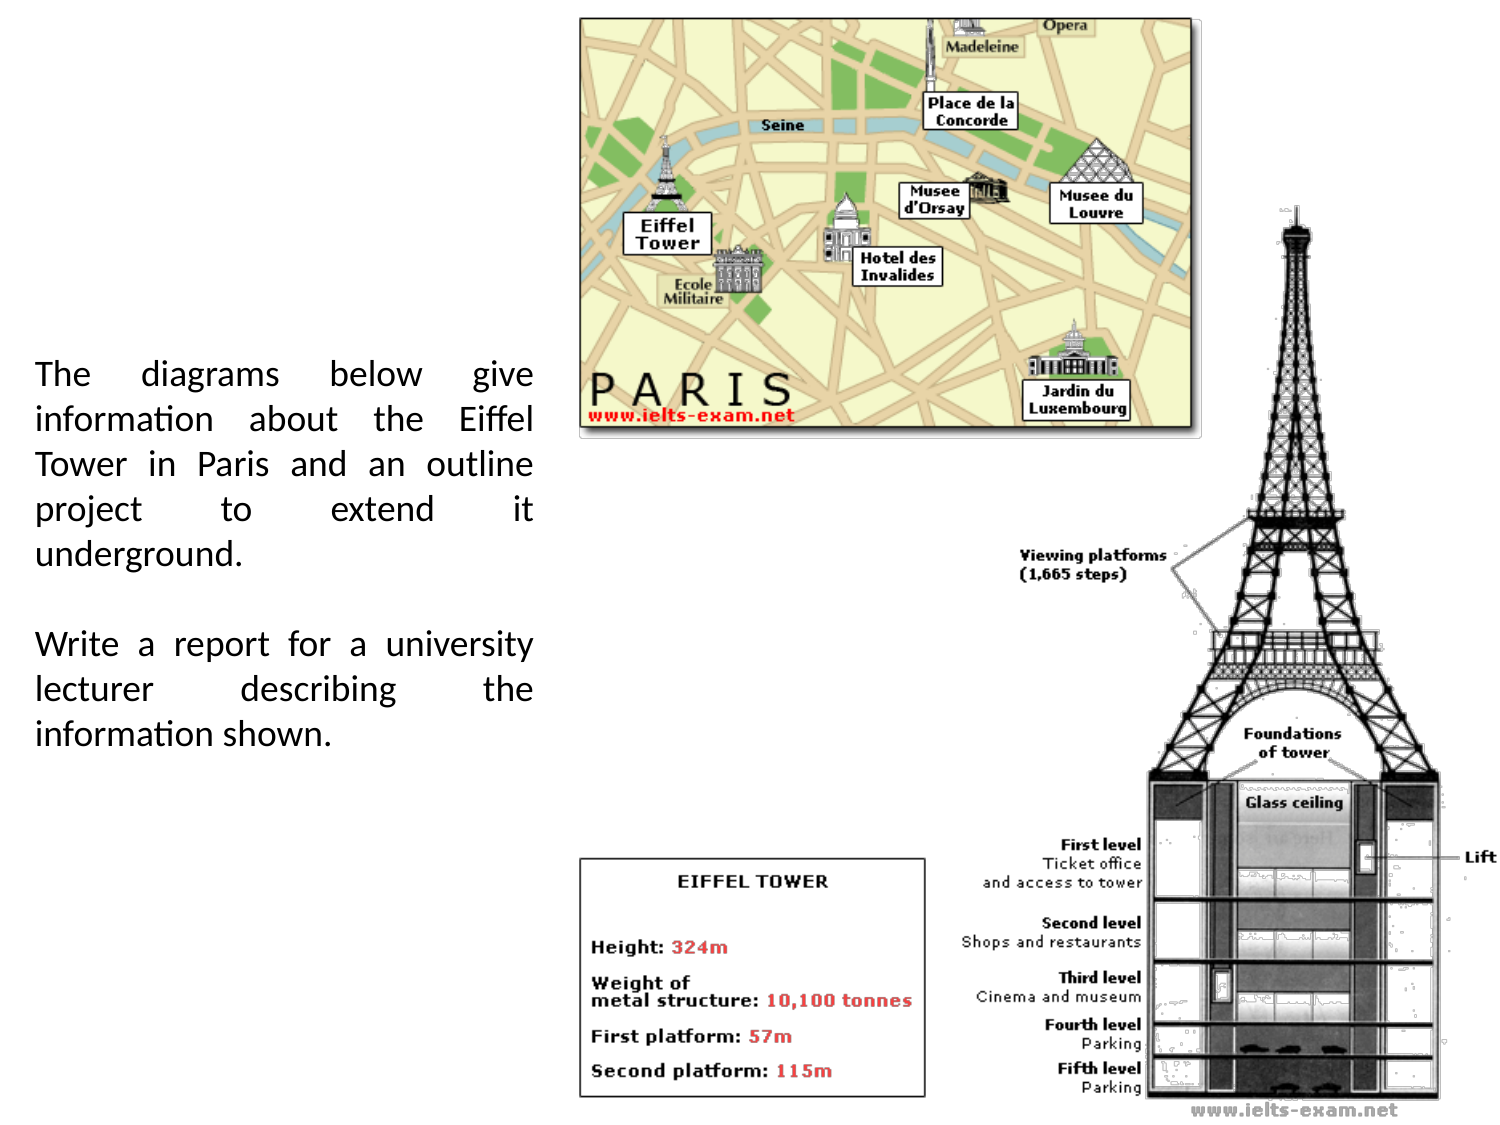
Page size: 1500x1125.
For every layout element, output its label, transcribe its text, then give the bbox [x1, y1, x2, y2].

text_box The diagrams below give information about the Eiffel Tower in Paris and an outline project to extend it underground. Write a report for a university lecturer describing the information shown. [20, 341, 550, 762]
picture [569, 7, 1500, 1118]
